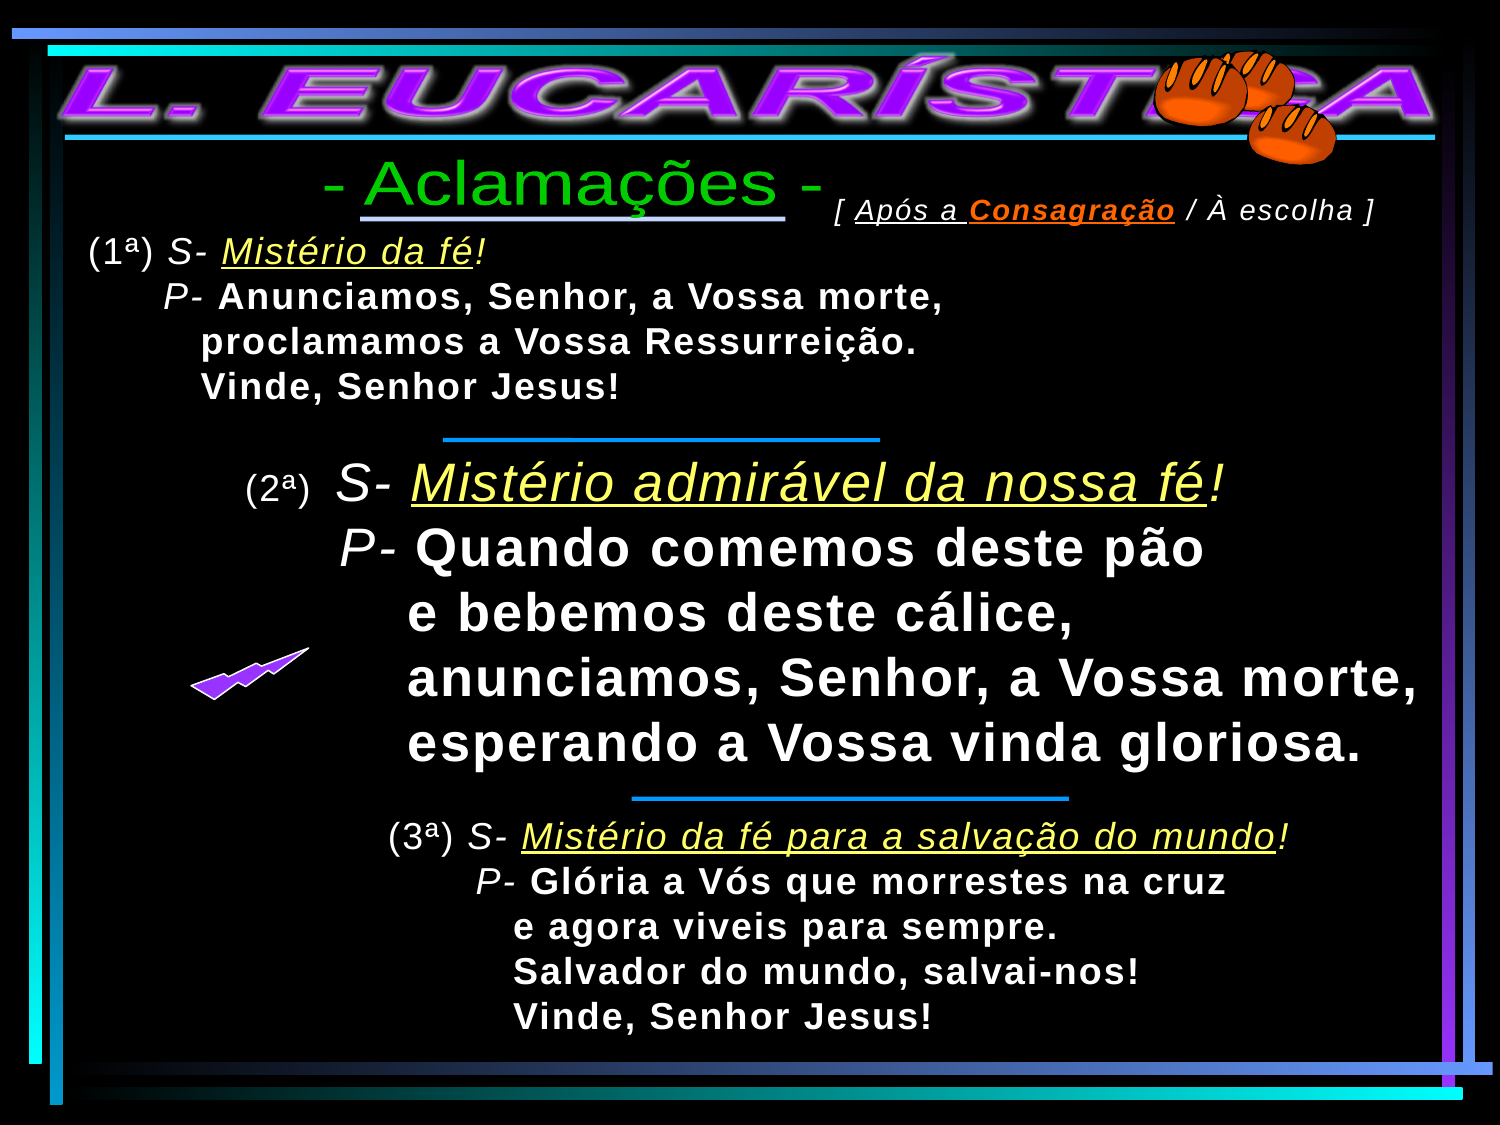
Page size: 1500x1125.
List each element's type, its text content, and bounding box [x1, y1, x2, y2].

picture [48, 42, 1452, 180]
text_box [191, 648, 309, 700]
title [ Após a Consagração / À escolha ] (1ª) S- Mistério da fé! P- Anunciamos, Senhor, a Vossa morte, proclamamos a Vossa Ressurreição. Vinde, Senhor Jesus! (2ª) S- Mistério admirável da nossa fé! P- Quando comemos deste pão e bebemos deste cálice, anunciamos, Senhor, a Vossa morte, esperando a Vossa vinda gloriosa. (3ª) S- Mistério da fé para a salvação do mundo! P- Glória a Vós que morrestes na cruz e agora viveis para sempre. Salvador do mundo, salvai-nos! Vinde, Senhor Jesus! [72, 179, 1459, 1066]
